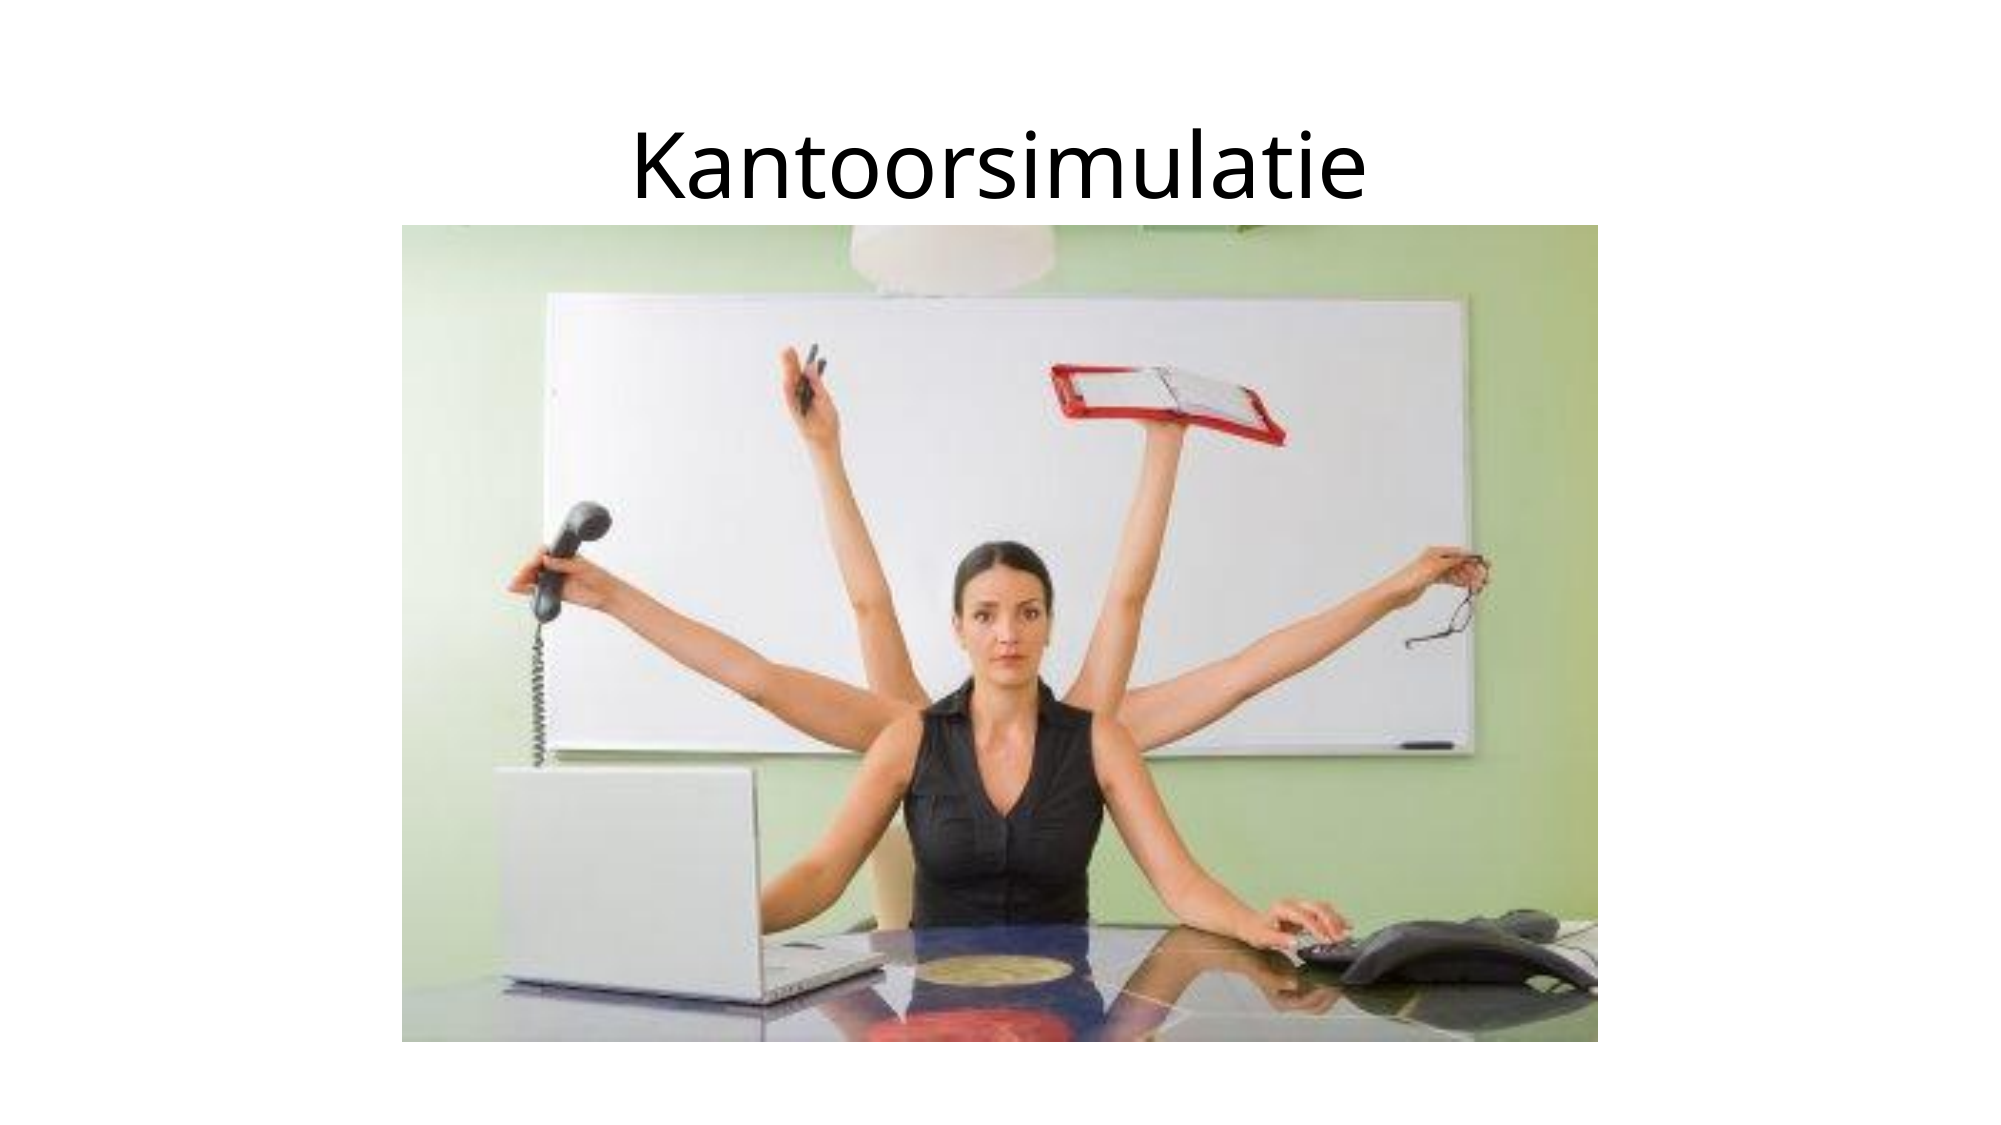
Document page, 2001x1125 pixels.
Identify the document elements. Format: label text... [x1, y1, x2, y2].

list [402, 225, 1598, 1042]
title Kantoorsimulatie [137, 59, 1863, 278]
